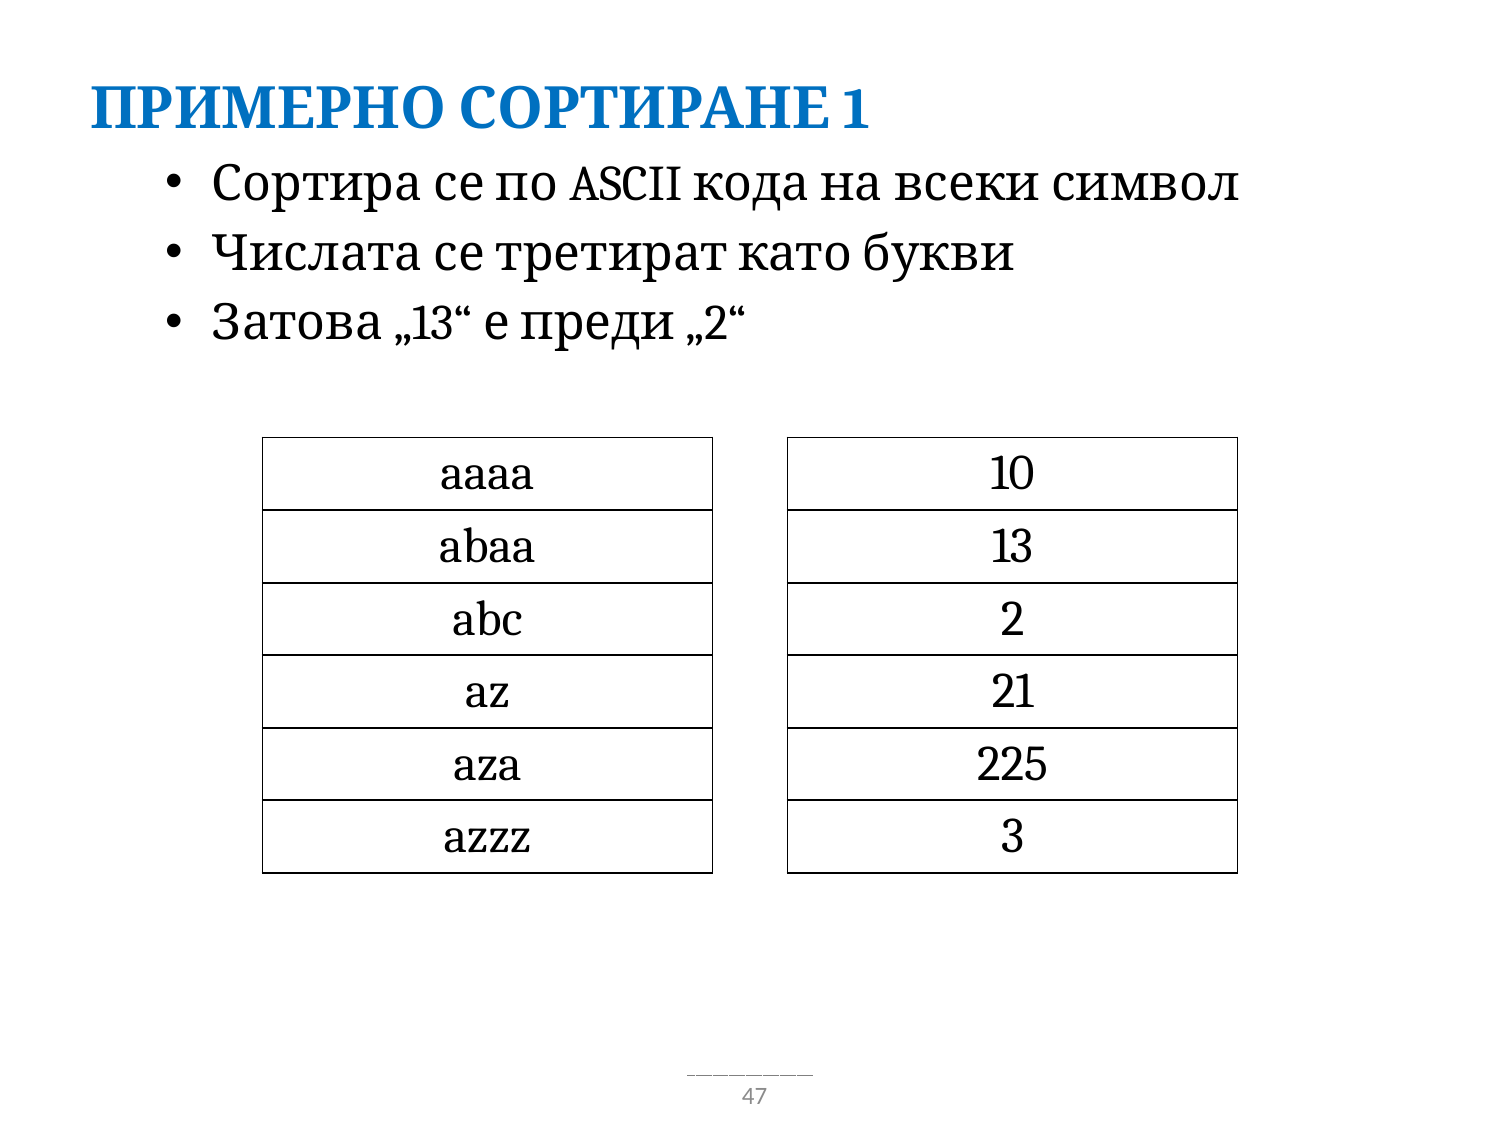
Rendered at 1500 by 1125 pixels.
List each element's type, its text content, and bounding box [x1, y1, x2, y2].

table_cell 21 [788, 656, 1237, 727]
table_cell azzz [263, 801, 712, 872]
table_cell az [263, 656, 712, 727]
table_cell abaa [263, 511, 712, 582]
table_cell 3 [788, 801, 1237, 872]
table_cell 13 [788, 511, 1237, 582]
table_header 10 [788, 438, 1237, 509]
table_header aaaa [263, 438, 712, 509]
list Примерно сортиране 1 Сортира се по ASCII кода на всеки символ Числата се третират като букви Затова „13“ е преди „2“ [75, 62, 1450, 1063]
table_cell 225 [788, 729, 1237, 799]
slide_number 47 [579, 1065, 930, 1125]
table_cell aza [263, 729, 712, 799]
table_cell 2 [788, 584, 1237, 654]
table_cell abc [263, 584, 712, 654]
